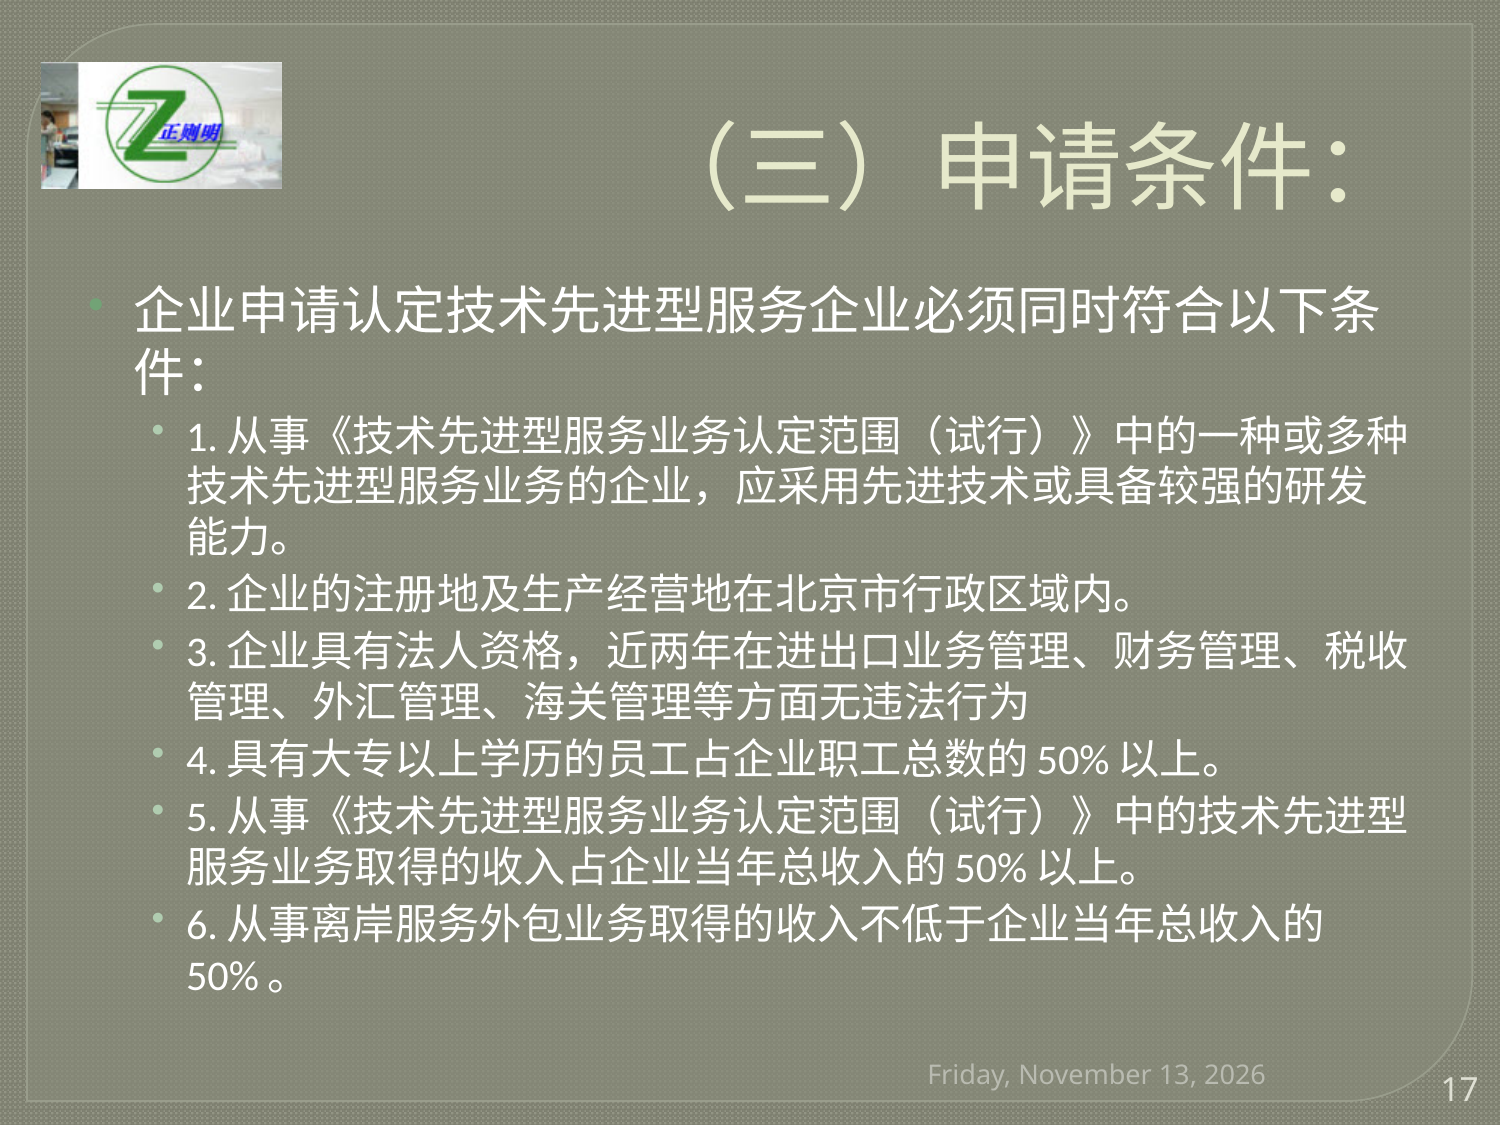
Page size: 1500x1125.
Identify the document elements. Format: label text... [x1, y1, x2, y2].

list 企业申请认定技术先进型服务企业必须同时符合以下条件： 1.从事《技术先进型服务业务认定范围（试行）》中的一种或多种技术先进型服务业务的企业，应采用先进技术或具备较强的研发能力。 2.企业的注册地及生产经营地在北京市行政区域内。 3.企业具有法人资格，近两年在进出口业务管理、财务管理、税收管理、外汇管理、海关管理等方面无违法行为 4.具有大专以上学历的员工占企业职工总数的50%以上。 5.从事《技术先进型服务业务认定范围（试行）》中的技术先进型服务业务取得的收入占企业当年总收入的50%以上。 6.从事离岸服务外包业务取得的收入不低于企业当年总收入的50%。 [75, 270, 1425, 1013]
title （三）申请条件： [75, 41, 1425, 230]
picture [41, 62, 75, 189]
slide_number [912, 1050, 1405, 1095]
slide_number 17 [1417, 1068, 1494, 1114]
